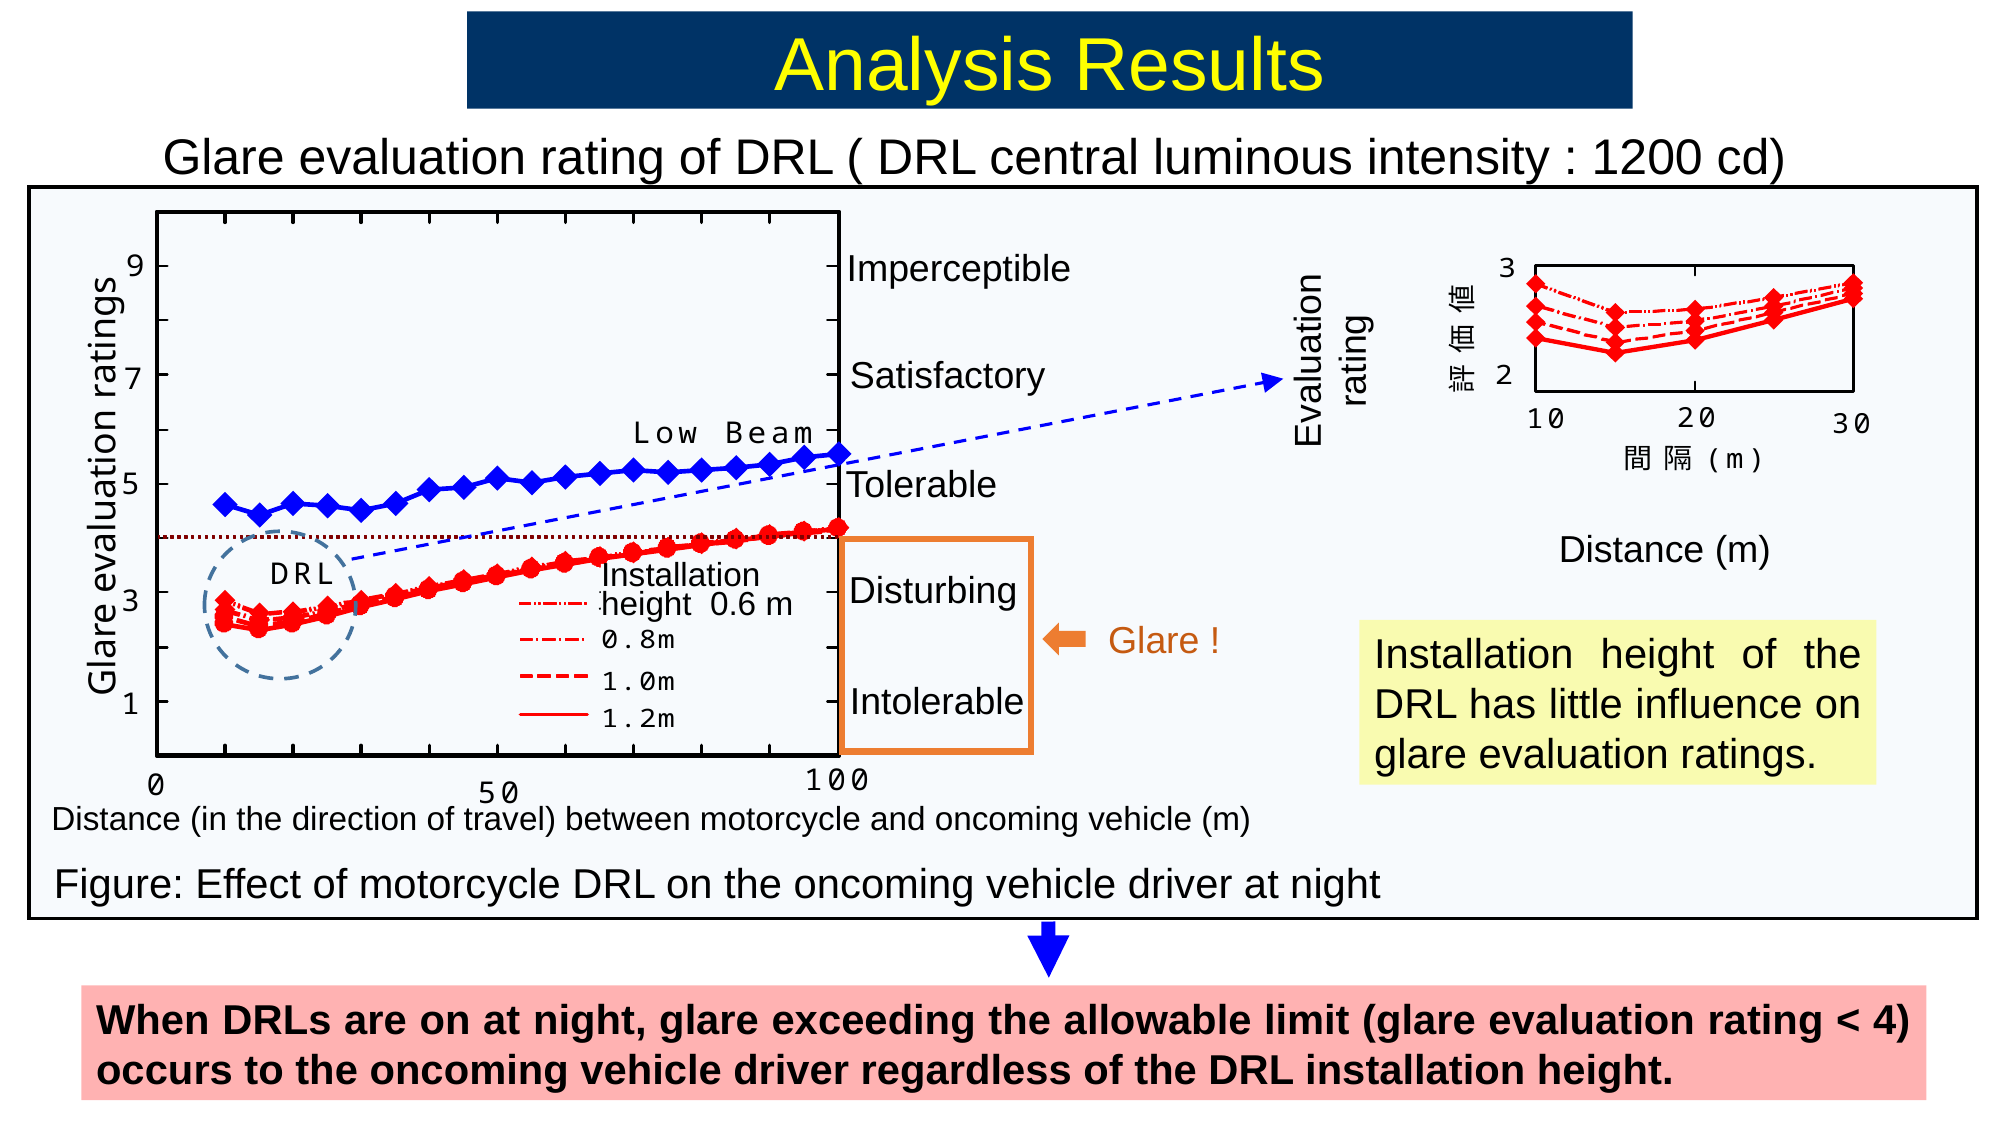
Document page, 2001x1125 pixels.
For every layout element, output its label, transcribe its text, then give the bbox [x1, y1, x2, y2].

text_box When DRLs are on at night, glare exceeding the allowable limit (glare evaluation rating < 4) occurs to the oncoming vehicle driver regardless of the DRL installation height. [81, 985, 1927, 1101]
title Figure: Effect of motorcycle DRL on the oncoming vehicle driver at night [31, 827, 1405, 916]
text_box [51, 244, 1369, 878]
text_box [28, 186, 1978, 919]
text_box [1042, 921, 1055, 978]
text_box Analysis Results [467, 11, 1633, 109]
picture [107, 175, 878, 244]
picture [1374, 180, 1927, 531]
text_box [1283, 226, 1911, 571]
text_box Glare evaluation rating of DRL ( DRL central luminous intensity : 1200 cd) [147, 117, 1859, 193]
text_box Installation height of the DRL has little influence on glare evaluation ratings. [1369, 619, 1877, 785]
